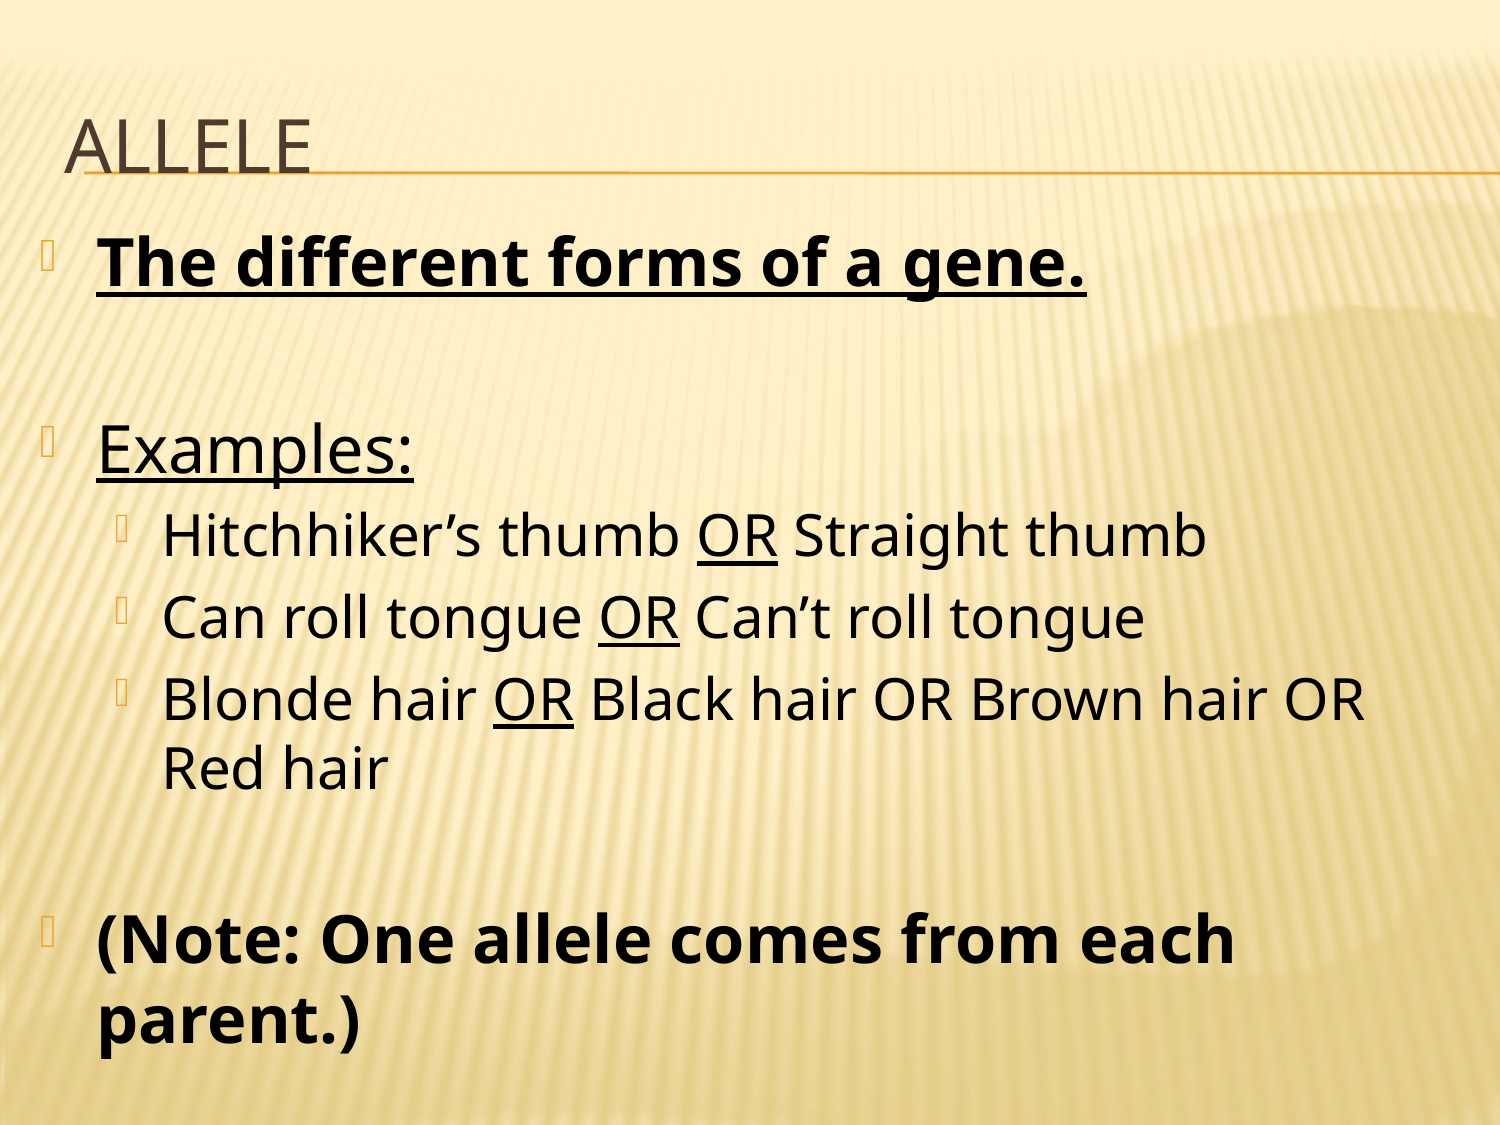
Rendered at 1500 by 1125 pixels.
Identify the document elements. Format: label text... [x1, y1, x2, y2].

list The different forms of a gene. Examples: Hitchhiker’s thumb OR Straight thumb Can roll tongue OR Can’t roll tongue Blonde hair OR Black hair OR Brown hair OR Red hair (Note: One allele comes from each parent.) [24, 212, 1500, 1125]
title allele [50, 75, 1475, 212]
